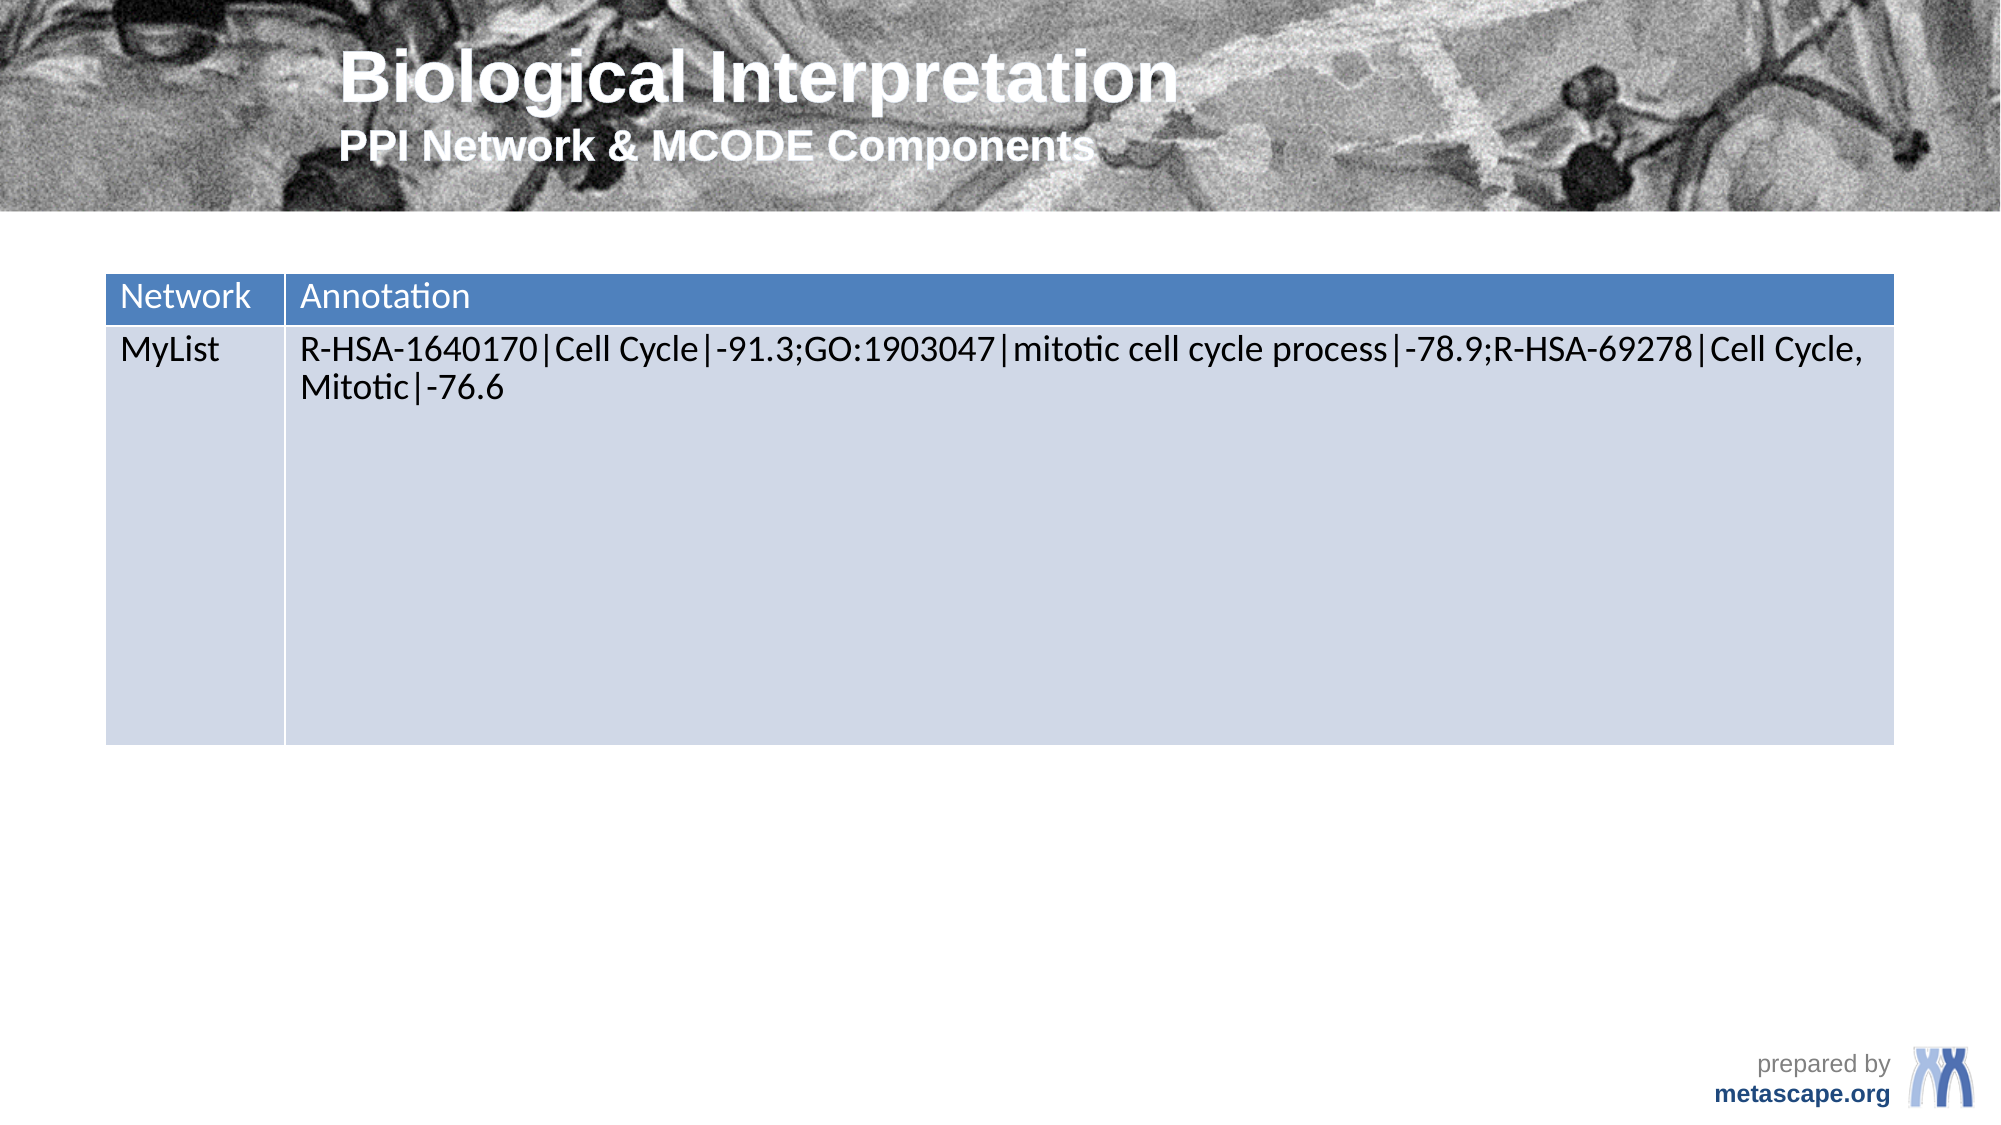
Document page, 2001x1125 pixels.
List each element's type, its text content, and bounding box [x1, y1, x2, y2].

table_header Network [106, 274, 284, 325]
table_header Annotation [286, 274, 1894, 325]
title Biological Interpretation PPI Network & MCODE Components [323, 11, 1226, 187]
table_cell R-HSA-1640170|Cell Cycle|-91.3;GO:1903047|mitotic cell cycle process|-78.9;R-HSA-69278|Cell Cycle, Mitotic|-76.6 [286, 327, 1894, 745]
table_cell MyList [106, 327, 284, 745]
picture [0, 0, 2001, 1125]
